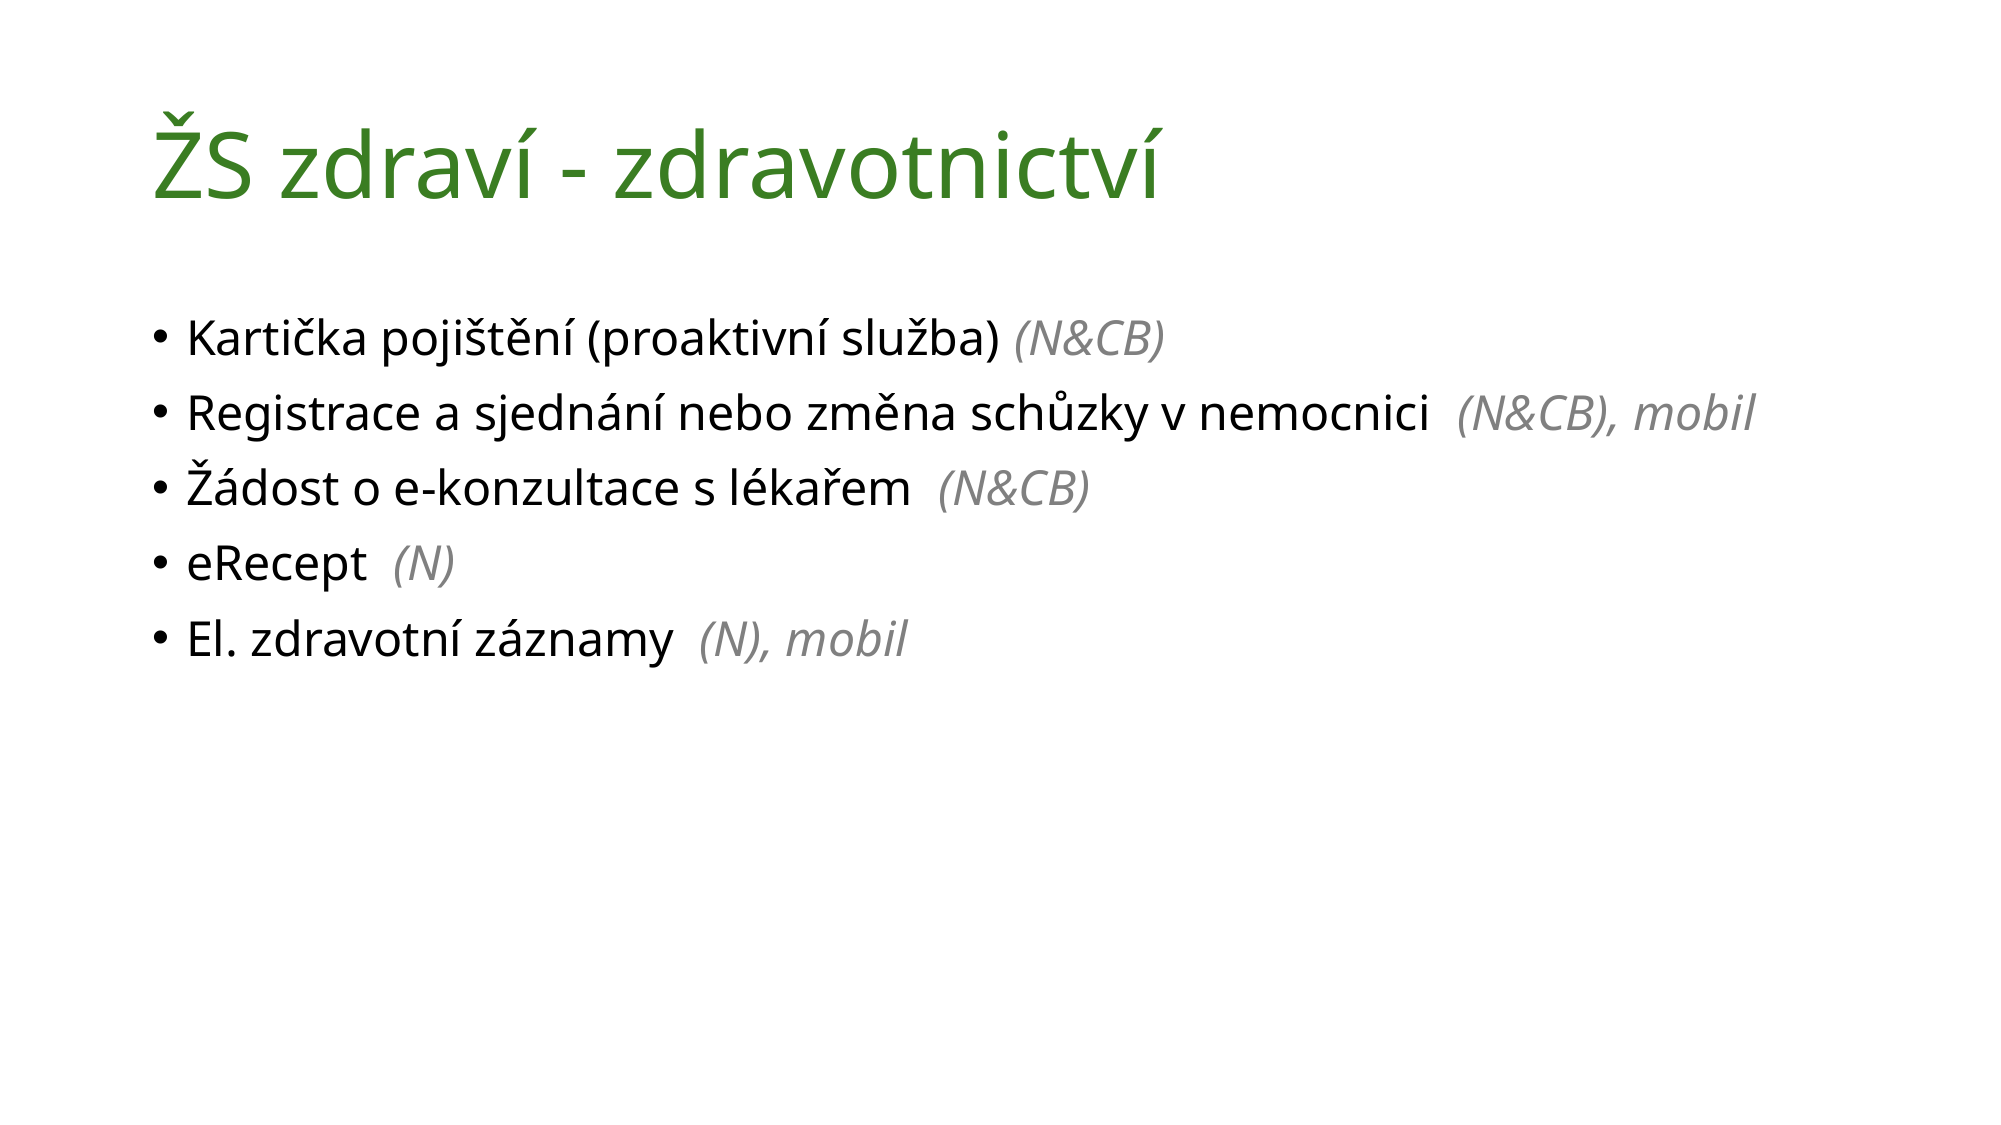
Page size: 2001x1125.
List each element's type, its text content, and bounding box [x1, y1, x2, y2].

list Kartička pojištění (proaktivní služba) (N&CB) Registrace a sjednání nebo změna schůzky v nemocnici (N&CB), mobil Žádost o e-konzultace s lékařem (N&CB) eRecept (N) El. zdravotní záznamy (N), mobil [137, 299, 1863, 678]
title ŽS zdraví - zdravotnictví [137, 59, 1863, 278]
